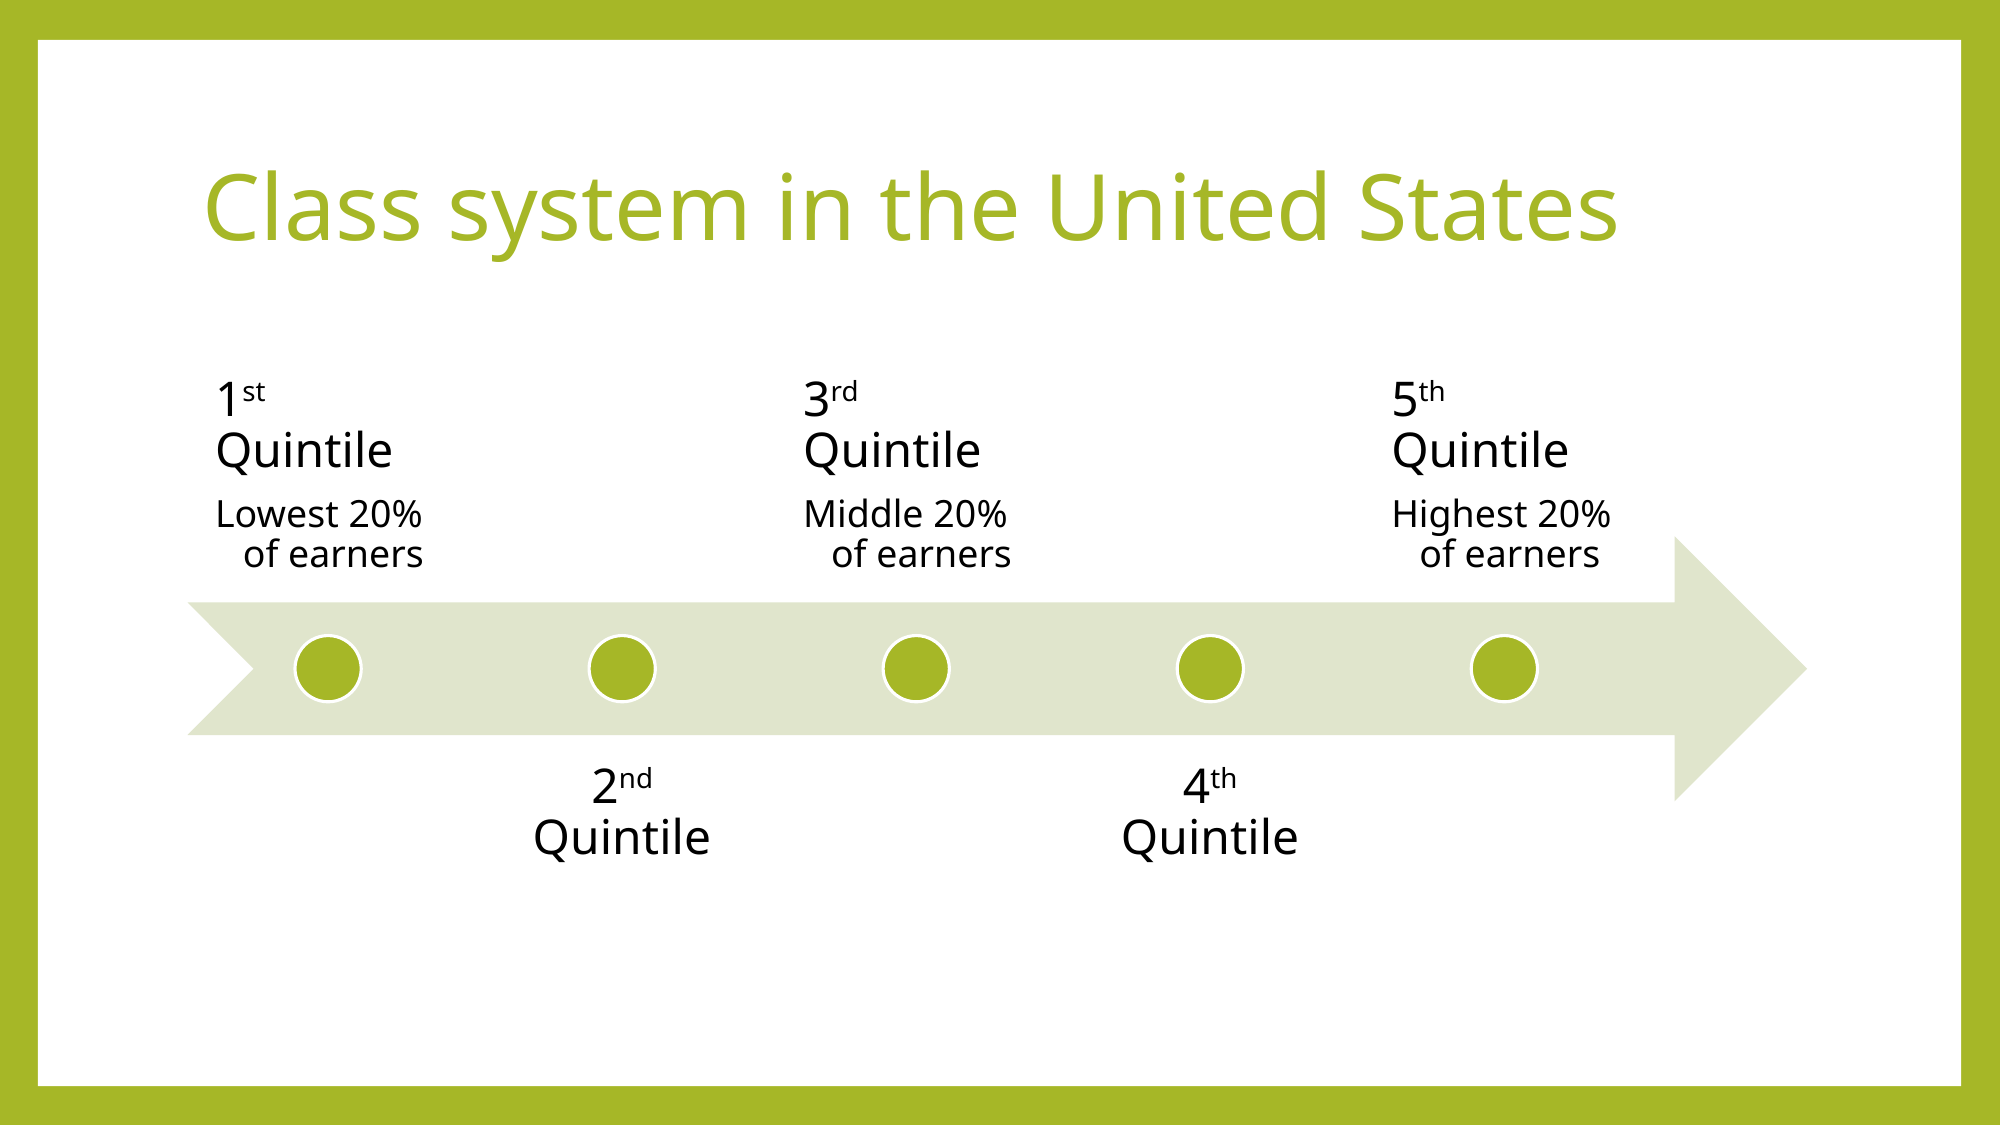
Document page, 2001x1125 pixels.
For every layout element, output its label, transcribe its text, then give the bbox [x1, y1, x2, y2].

title Class system in the United States [187, 99, 1808, 323]
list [187, 337, 1808, 1001]
